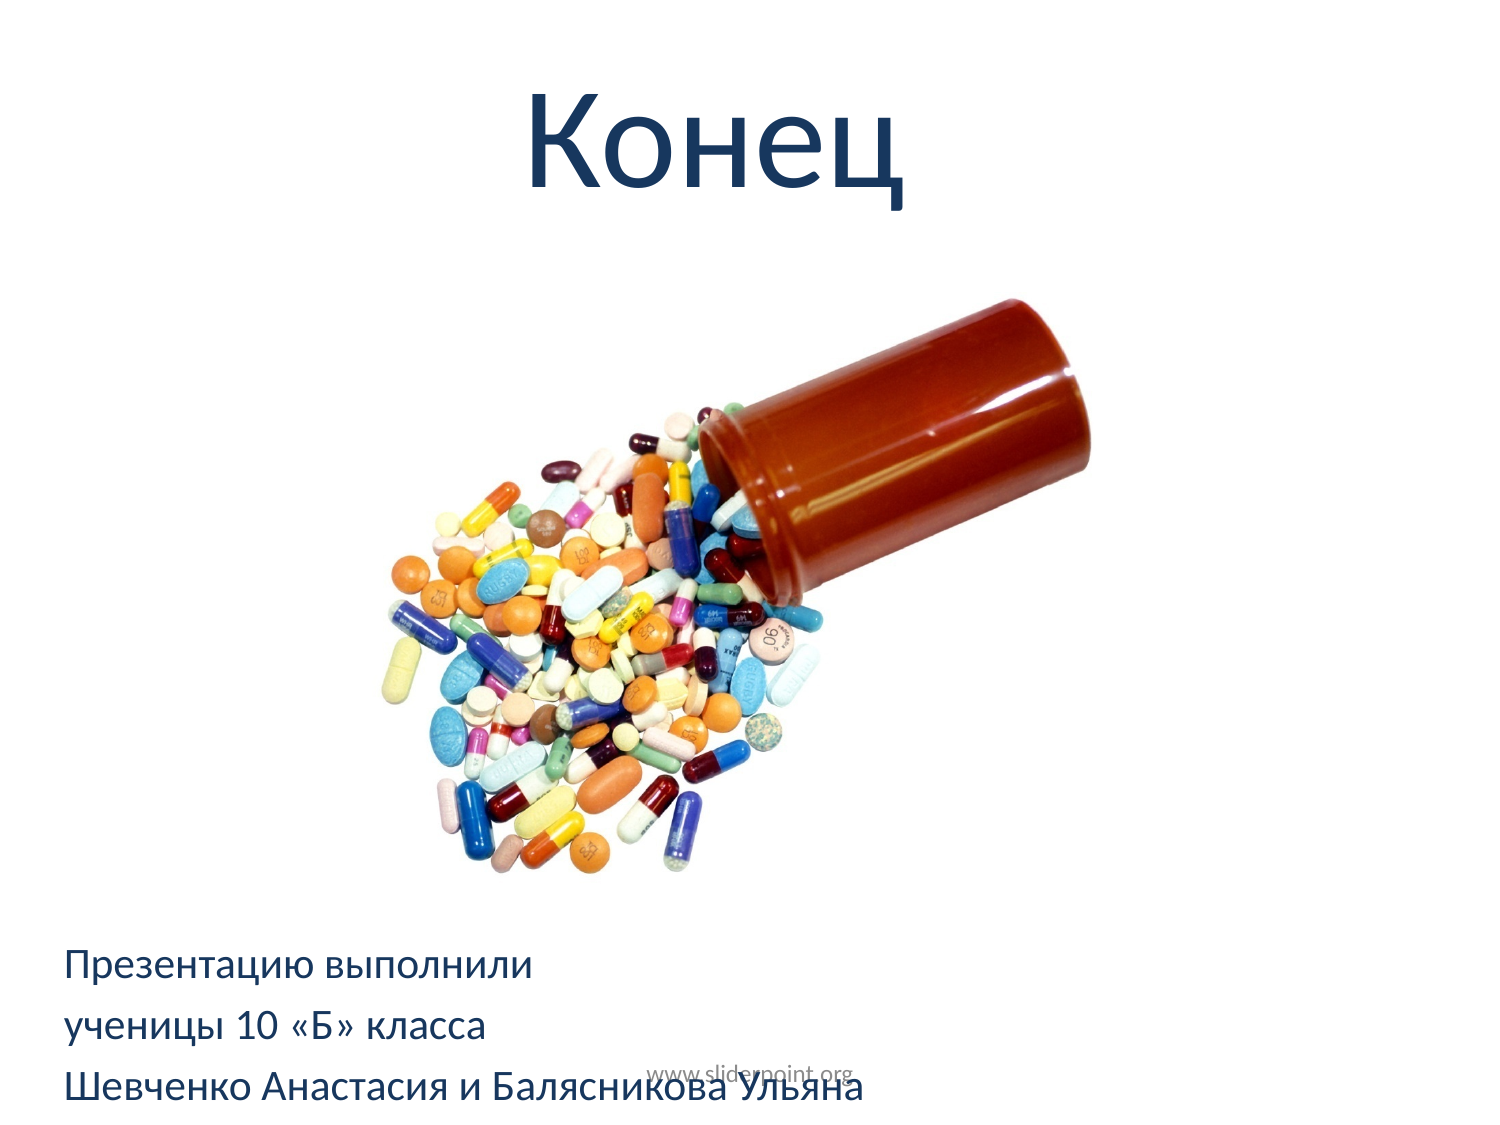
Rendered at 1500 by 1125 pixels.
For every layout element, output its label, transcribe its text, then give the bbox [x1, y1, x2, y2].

list Конец Презентацию выполнили ученицы 10 «Б» класса Шевченко Анастасия и Балясникова Ульяна [0, 35, 1430, 1125]
footer www.sliderpoint.org [512, 1042, 988, 1103]
picture [327, 292, 1137, 884]
